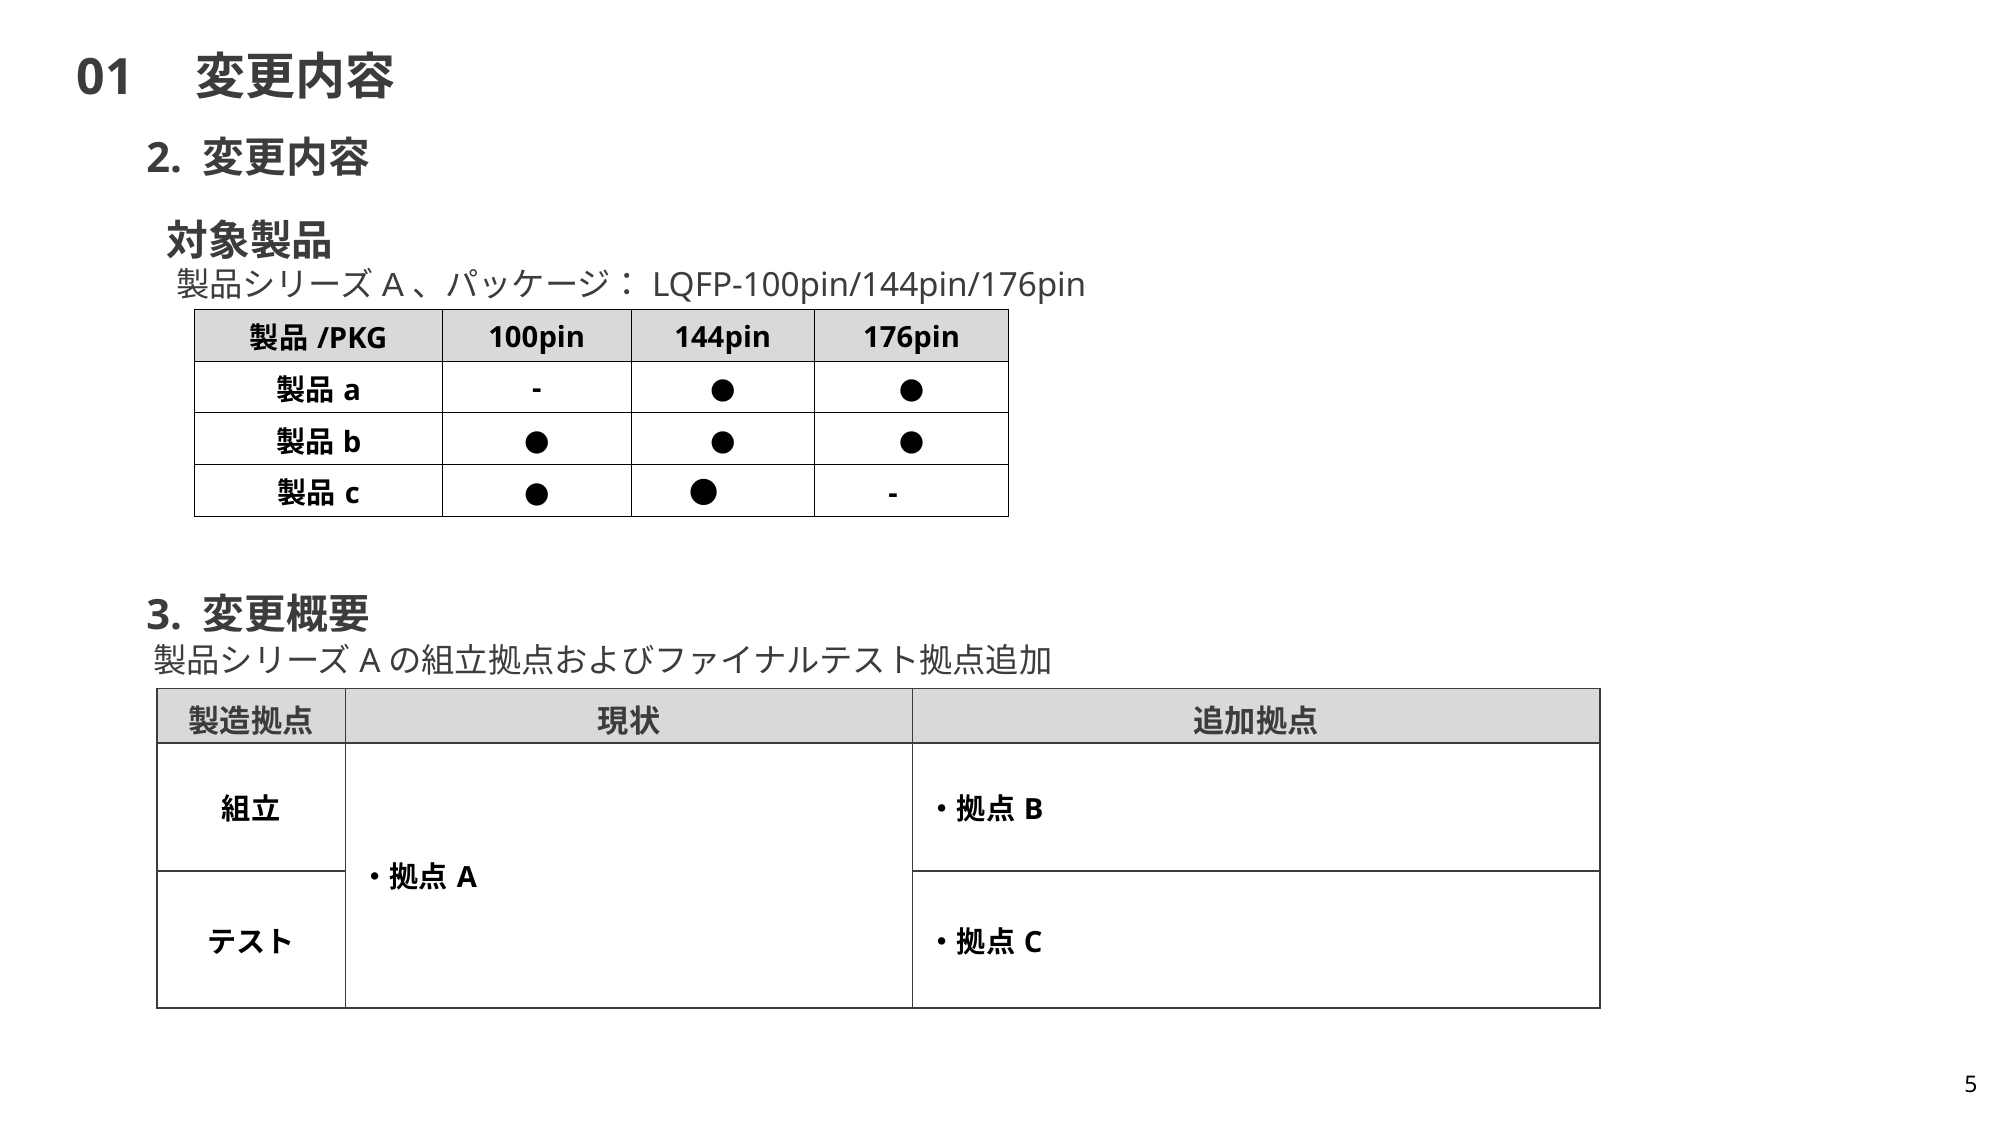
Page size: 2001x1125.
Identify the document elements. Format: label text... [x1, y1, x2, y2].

table_header 追加拠点 [913, 689, 1599, 742]
table_header 製品/PKG [195, 311, 442, 361]
table_cell ● [443, 465, 631, 516]
table_cell ・拠点A [346, 744, 912, 1007]
text_box 3. 変更概要 [69, 581, 1546, 656]
table_cell - [815, 465, 1008, 516]
text_box 2. 変更内容 [69, 124, 1546, 200]
table_cell 製品a [195, 362, 442, 412]
table_header 176pin [815, 311, 1008, 361]
table_cell ・拠点B [913, 744, 1599, 870]
text_box 製品シリーズA、パッケージ：LQFP-100pin/144pin/176pin [161, 255, 1115, 311]
table_cell テスト [158, 872, 345, 1007]
text_box 対象製品 [166, 219, 1229, 265]
table_cell ● [815, 362, 1008, 412]
table_cell ● [632, 465, 814, 516]
table_cell ・拠点C [913, 872, 1599, 1007]
table_cell ● [443, 413, 631, 464]
table_header 100pin [443, 311, 631, 361]
table_header 製造拠点 [158, 689, 345, 742]
table_cell ● [815, 413, 1008, 464]
table_header 現状 [346, 689, 912, 742]
table_cell 組立 [158, 744, 345, 870]
table_cell ● [632, 362, 814, 412]
table_cell ● [632, 413, 814, 464]
table_header 144pin [632, 311, 814, 361]
title 01 変更内容 [0, 0, 1877, 123]
table_cell 製品b [195, 413, 442, 464]
table_cell 製品c [195, 465, 442, 516]
text_box 製品シリーズAの組立拠点およびファイナルテスト拠点追加 [138, 631, 1668, 687]
table_cell - [443, 362, 631, 412]
